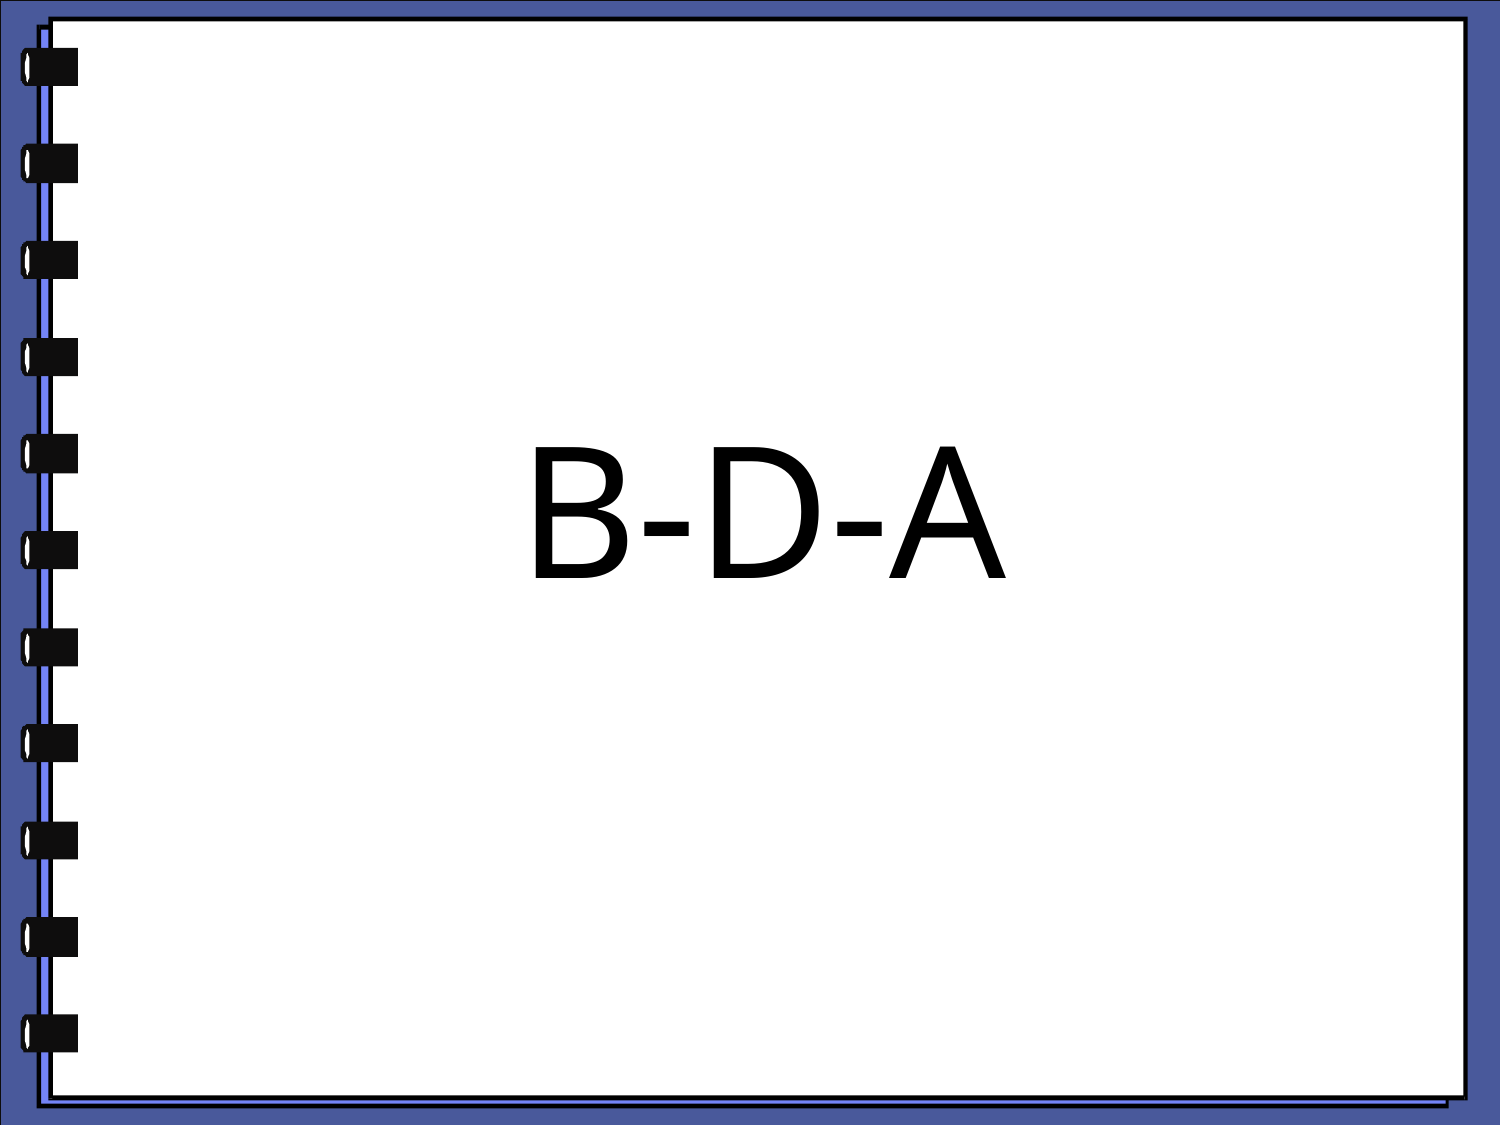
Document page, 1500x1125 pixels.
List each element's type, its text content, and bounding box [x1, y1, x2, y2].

text_box B-D-A [162, 387, 1363, 623]
